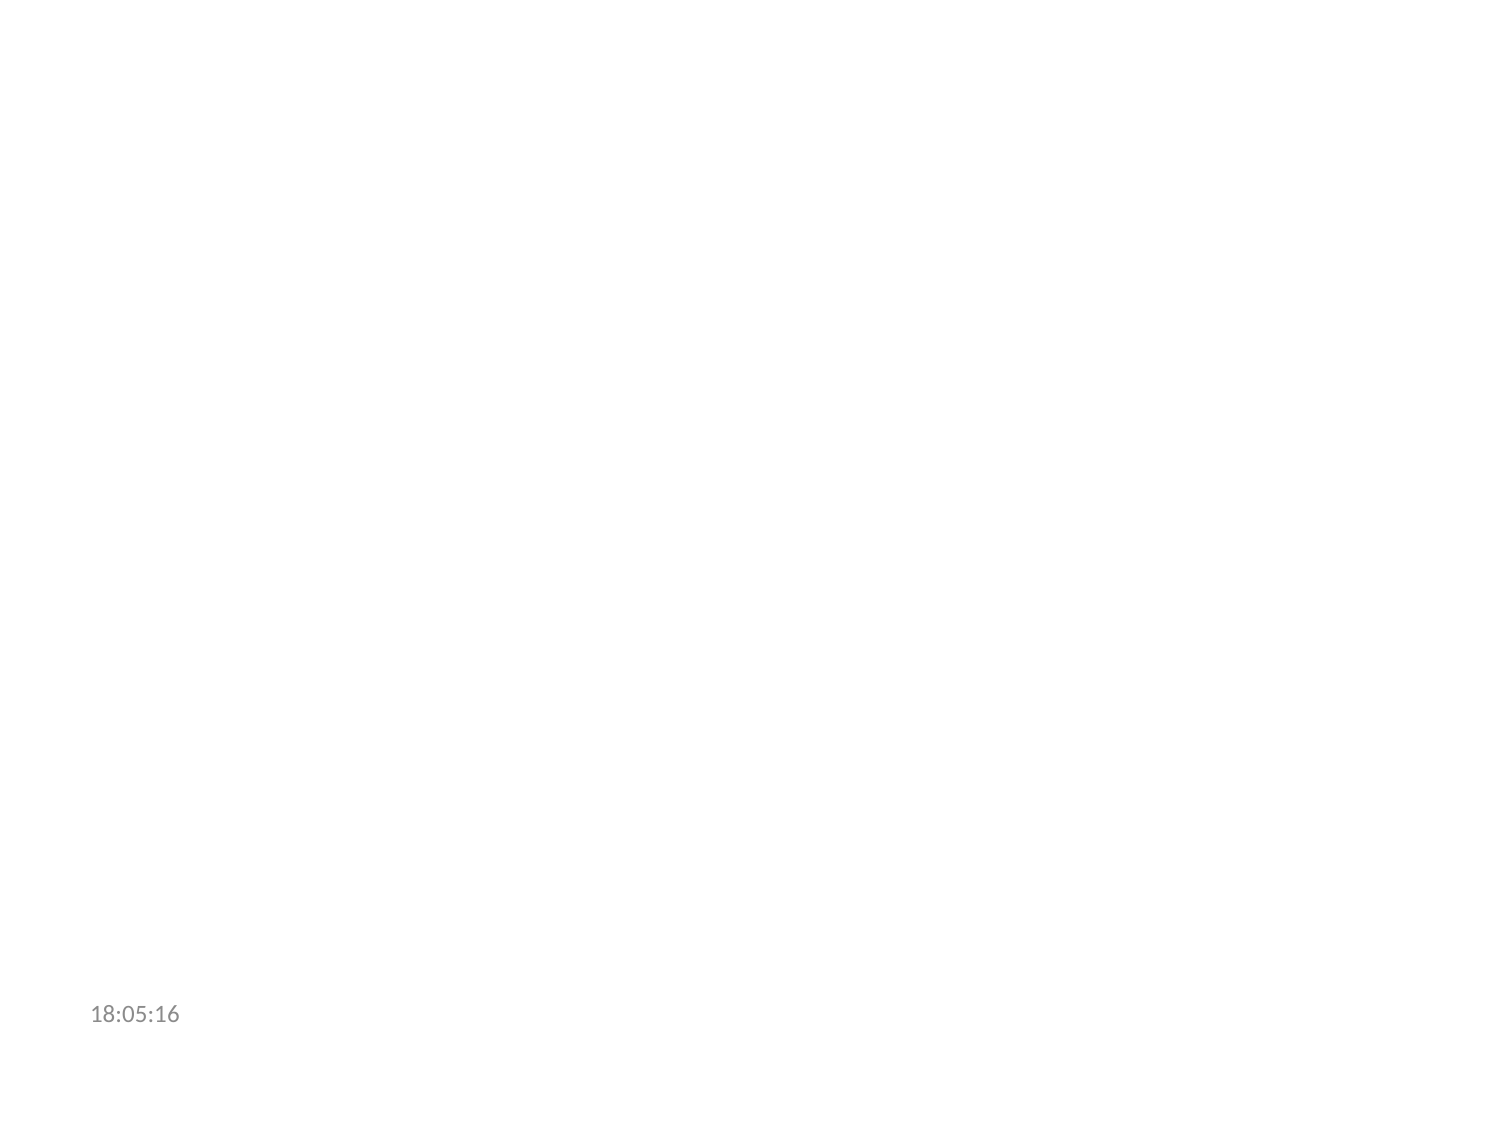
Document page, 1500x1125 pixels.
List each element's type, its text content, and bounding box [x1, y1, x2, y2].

text_box 15:35:09 [75, 982, 425, 1043]
